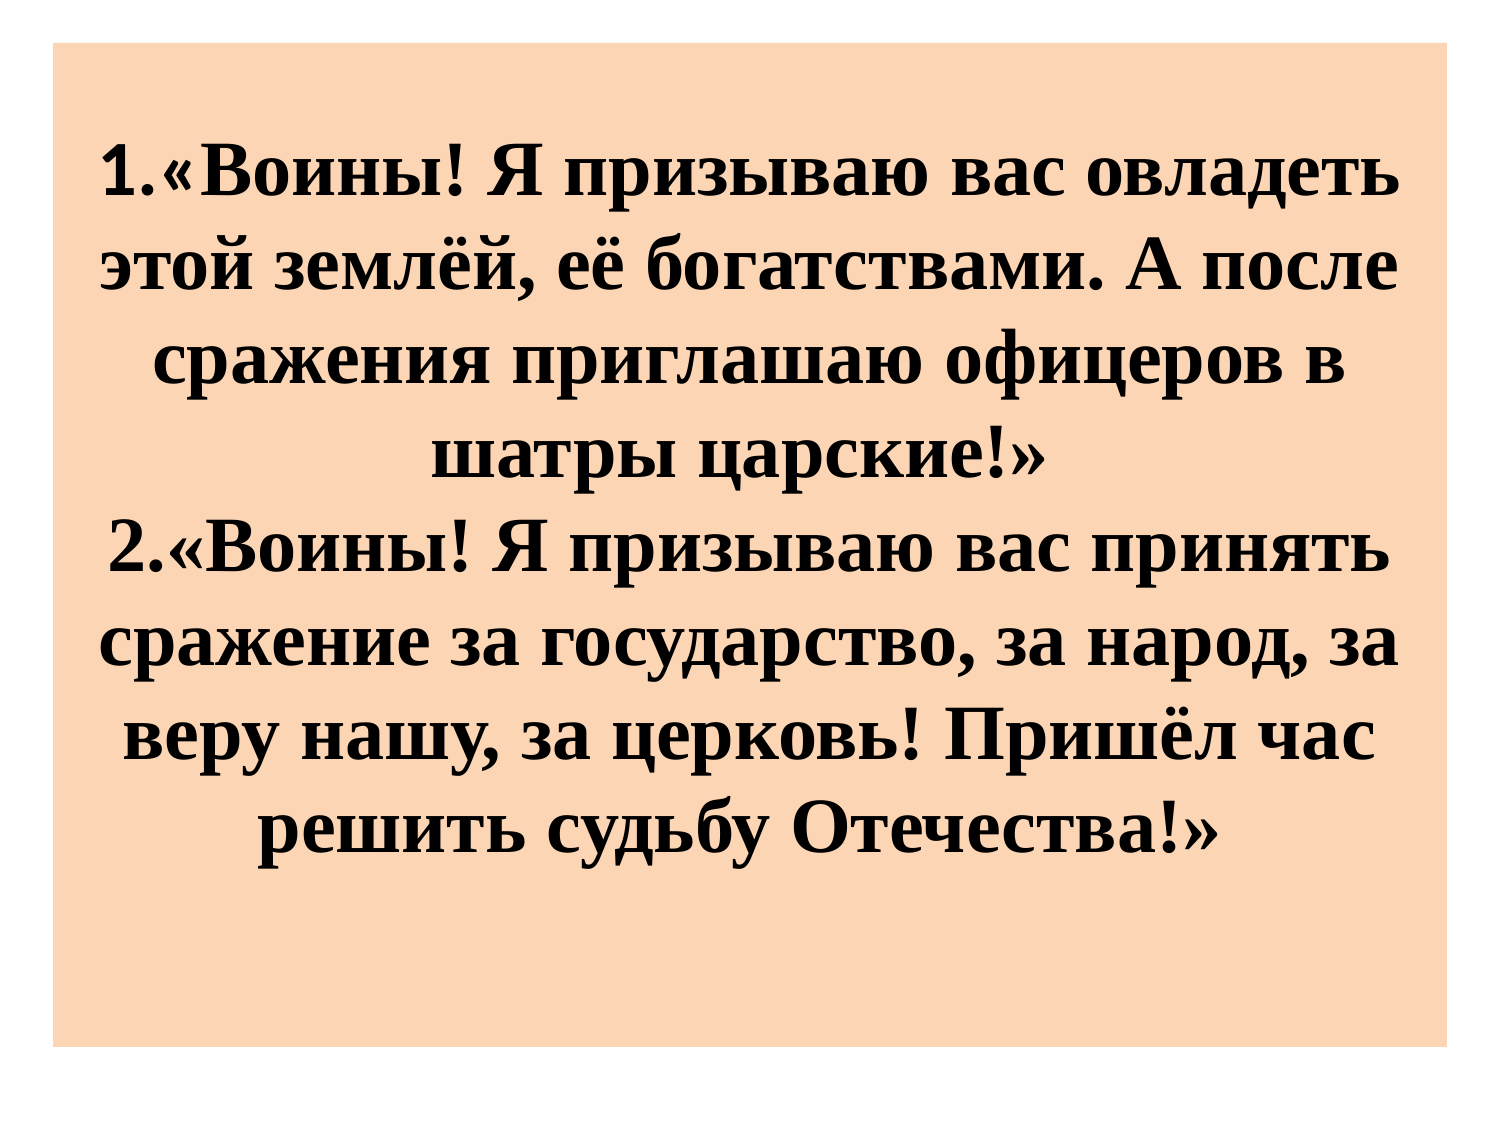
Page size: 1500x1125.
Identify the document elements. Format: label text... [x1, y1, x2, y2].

title 1.«Воины! Я призываю вас овладеть этой землёй, её богатствами. А после сражения приглашаю офицеров в шатры царские!» 2.«Воины! Я призываю вас принять сражение за государство, за народ, за веру нашу, за церковь! Пришёл час решить судьбу Отечества!» [53, 42, 1447, 1047]
